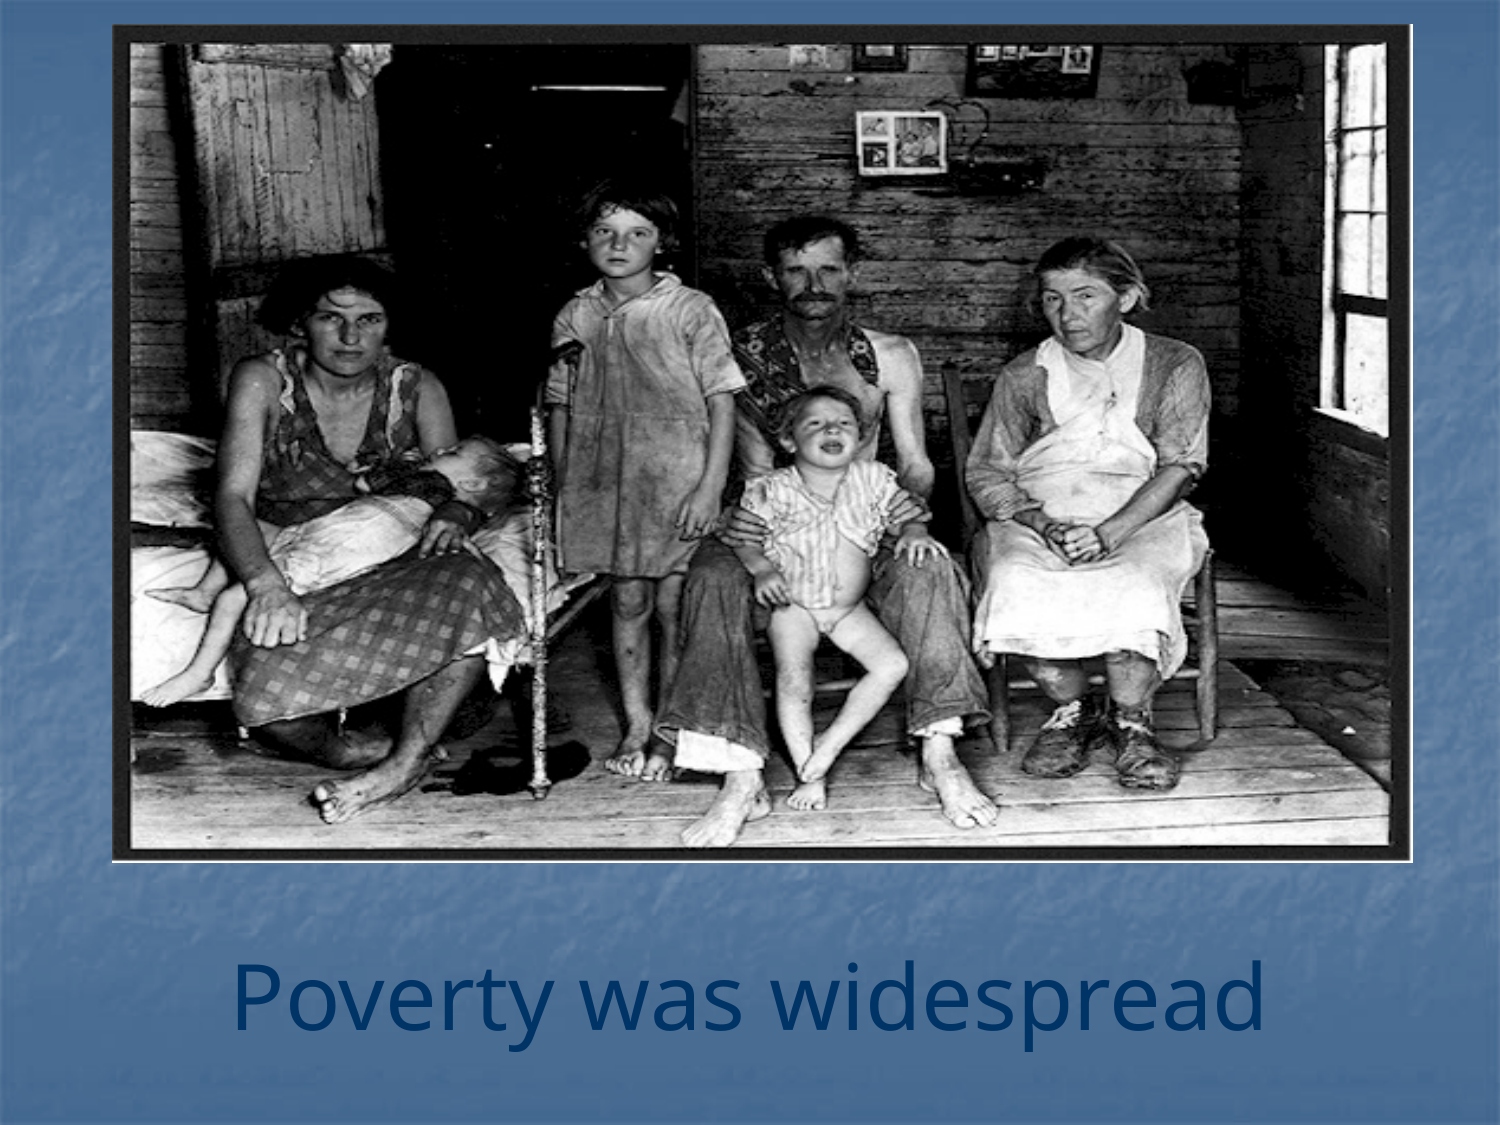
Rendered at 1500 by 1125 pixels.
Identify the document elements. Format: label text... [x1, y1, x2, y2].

title Poverty was widespread [74, 899, 1426, 1088]
picture [112, 24, 1413, 863]
